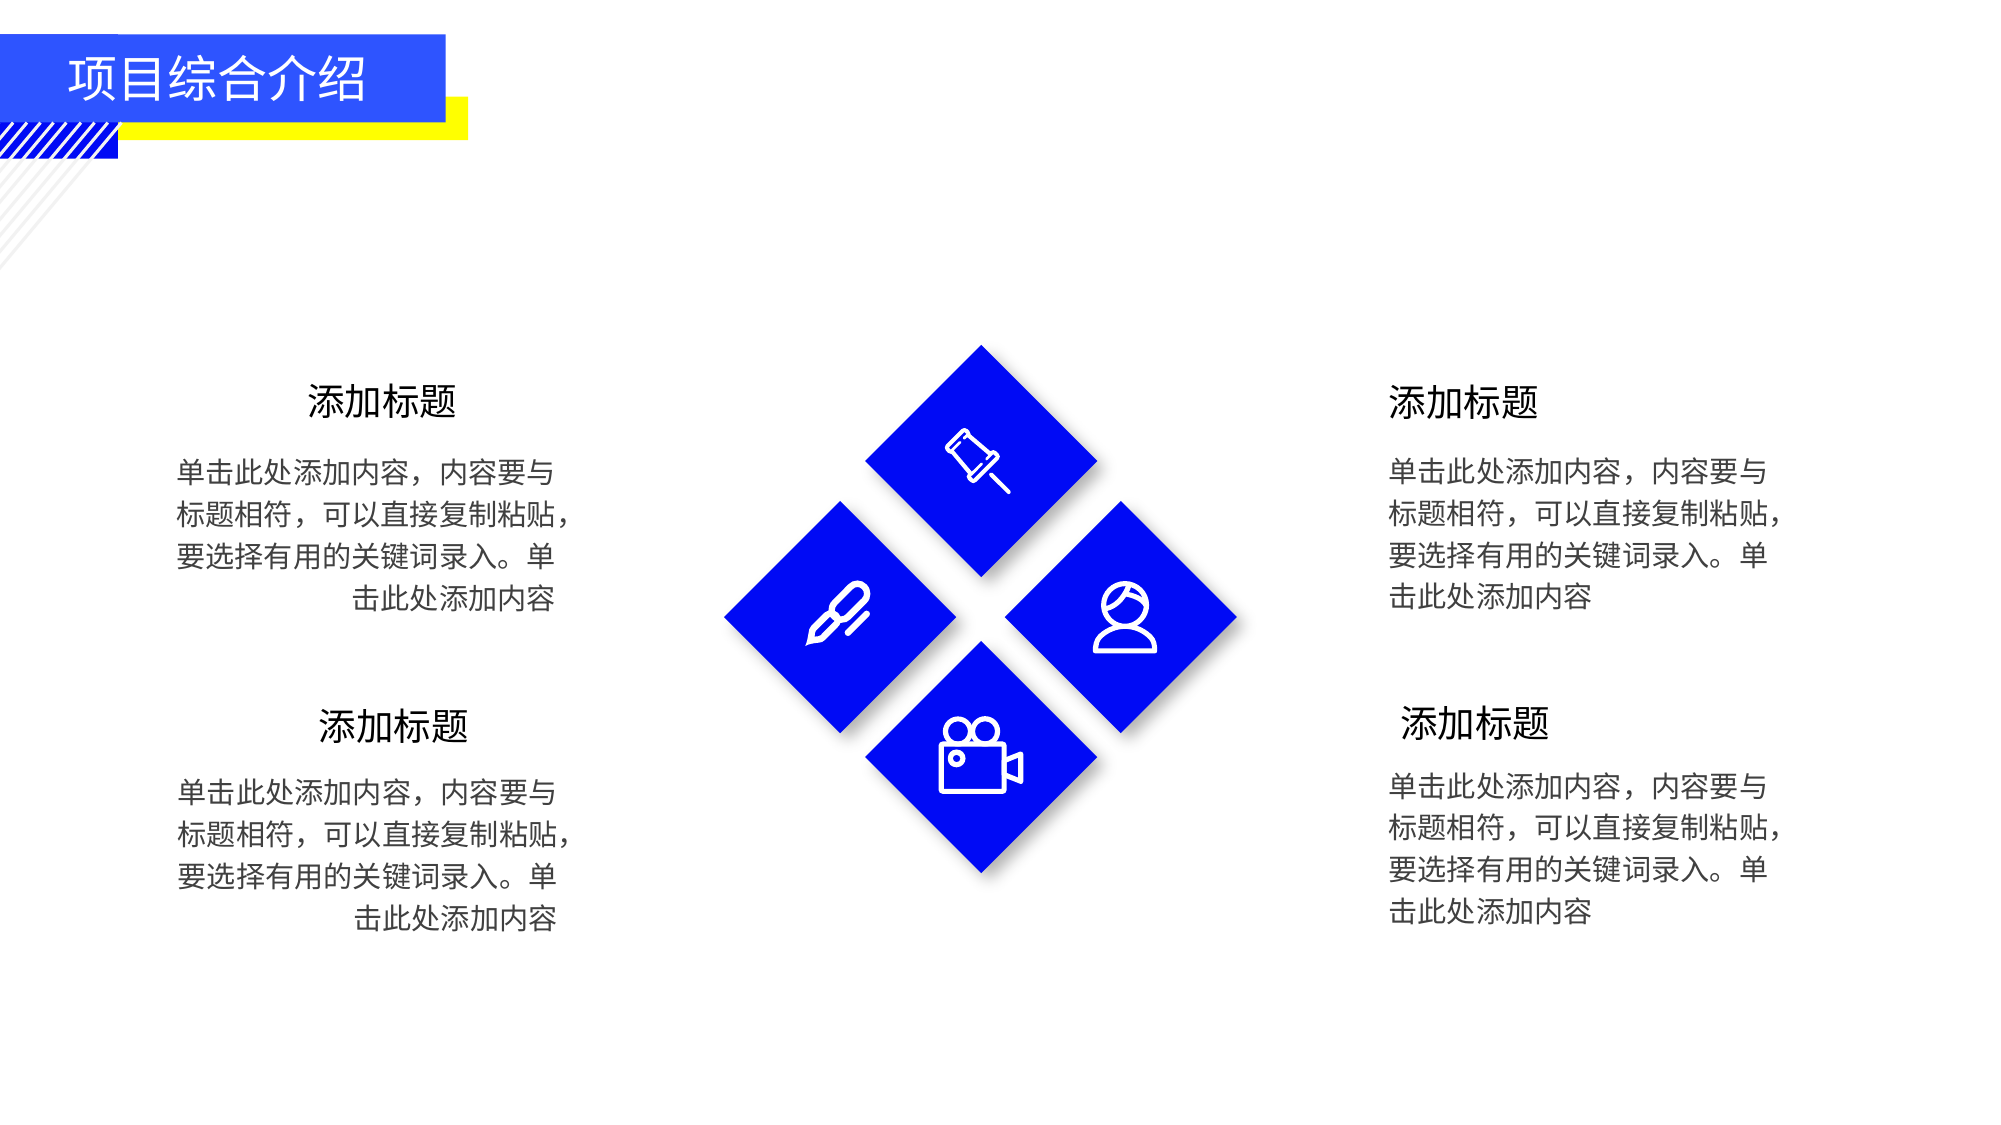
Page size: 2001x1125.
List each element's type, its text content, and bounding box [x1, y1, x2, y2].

text_box 添加标题 [292, 370, 562, 431]
text_box [863, 343, 1099, 579]
text_box [1003, 499, 1239, 735]
text_box 单击此处添加内容，内容要与标题相符，可以直接复制粘贴，要选择有用的关键词录入。单击此处添加内容 [149, 760, 573, 943]
picture [805, 580, 871, 647]
text_box 项目综合介绍 [52, 40, 410, 115]
picture [938, 715, 1024, 794]
text_box 添加标题 [1385, 692, 1655, 753]
picture [944, 427, 1011, 495]
text_box 单击此处添加内容，内容要与标题相符，可以直接复制粘贴，要选择有用的关键词录入。单击此处添加内容 [1373, 753, 1797, 936]
text_box [863, 639, 1099, 875]
text_box 添加标题 [1374, 371, 1643, 432]
picture [1092, 580, 1158, 654]
text_box 单击此处添加内容，内容要与标题相符，可以直接复制粘贴，要选择有用的关键词录入。单击此处添加内容 [1373, 438, 1797, 622]
text_box 添加标题 [303, 695, 573, 756]
text_box [722, 499, 958, 735]
text_box 单击此处添加内容，内容要与标题相符，可以直接复制粘贴，要选择有用的关键词录入。单击此处添加内容 [147, 439, 571, 623]
